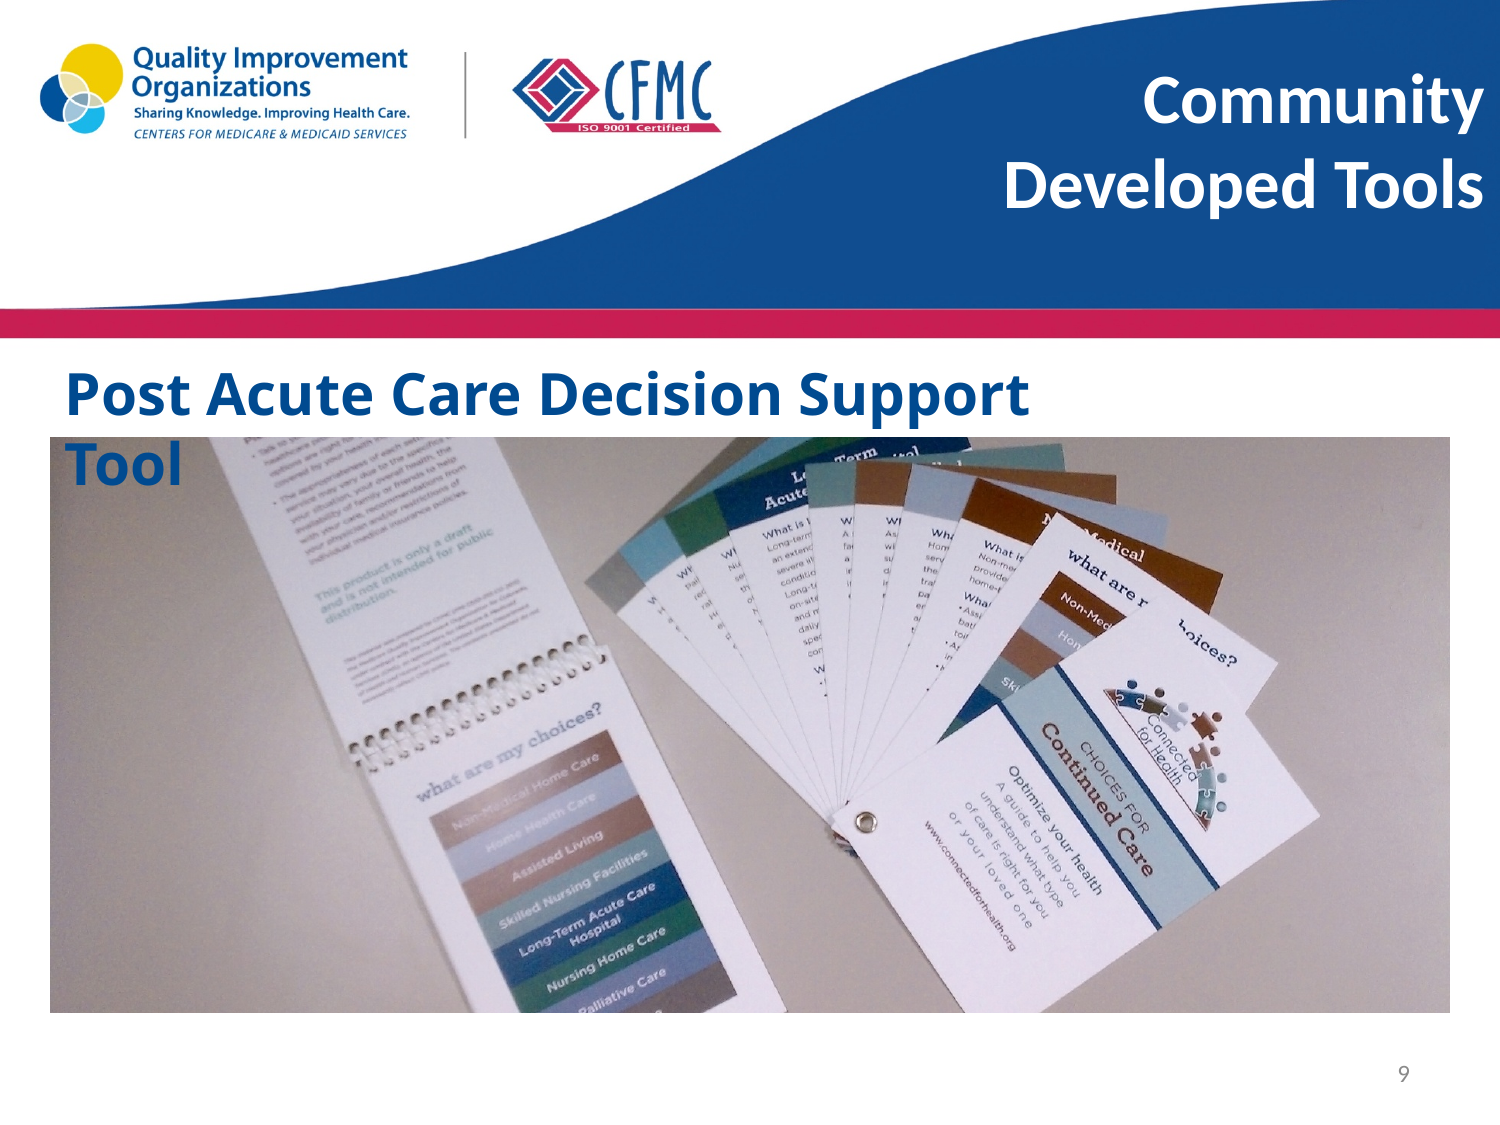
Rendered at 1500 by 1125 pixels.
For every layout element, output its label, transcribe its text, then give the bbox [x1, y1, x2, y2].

picture [0, 0, 1500, 1125]
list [49, 437, 1451, 1013]
slide_number 9 [1074, 1042, 1425, 1103]
title Community Developed Tools [937, 45, 1500, 233]
list Post Acute Care Decision Support Tool [50, 350, 1125, 425]
